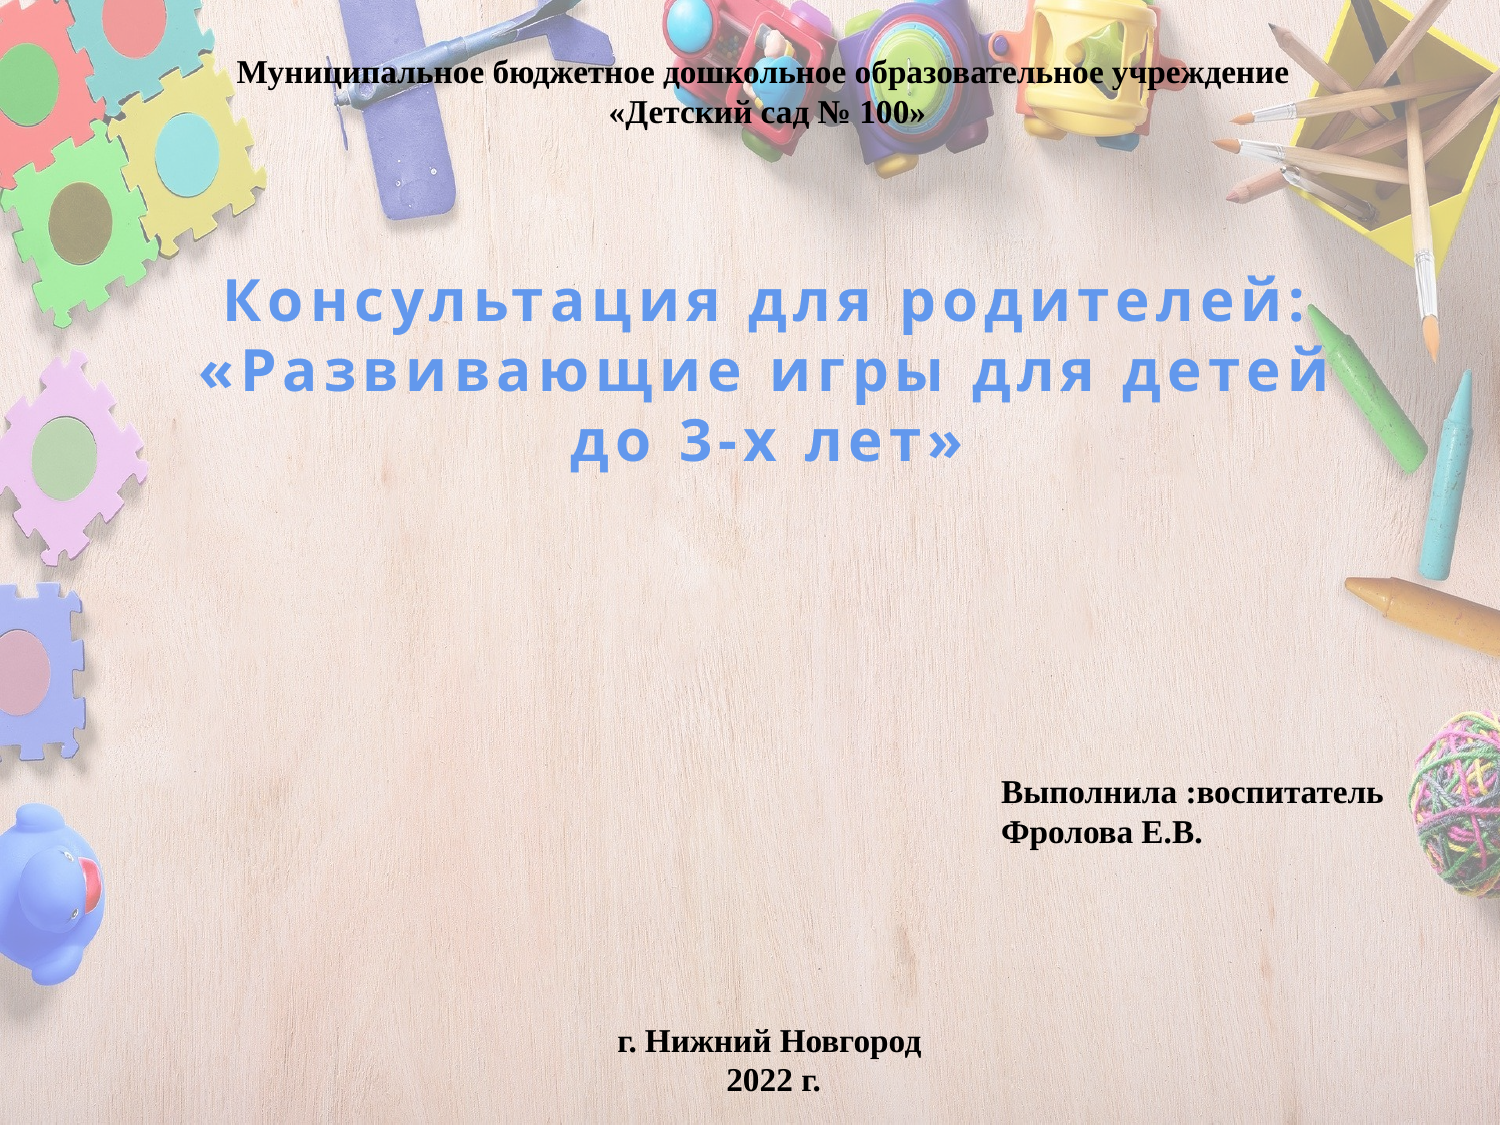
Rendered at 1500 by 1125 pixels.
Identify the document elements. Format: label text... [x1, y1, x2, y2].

text_box Консультация для родителей: «Развивающие игры для детей до 3-х лет» [182, 255, 1353, 481]
text_box Выполнила :воспитатель Фролова Е.В. [986, 763, 1471, 858]
text_box Муниципальное бюджетное дошкольное образовательное учреждение «Детский сад № 100» [147, 42, 1388, 138]
text_box г. Нижний Новгород 2022 г. [348, 1011, 1199, 1106]
